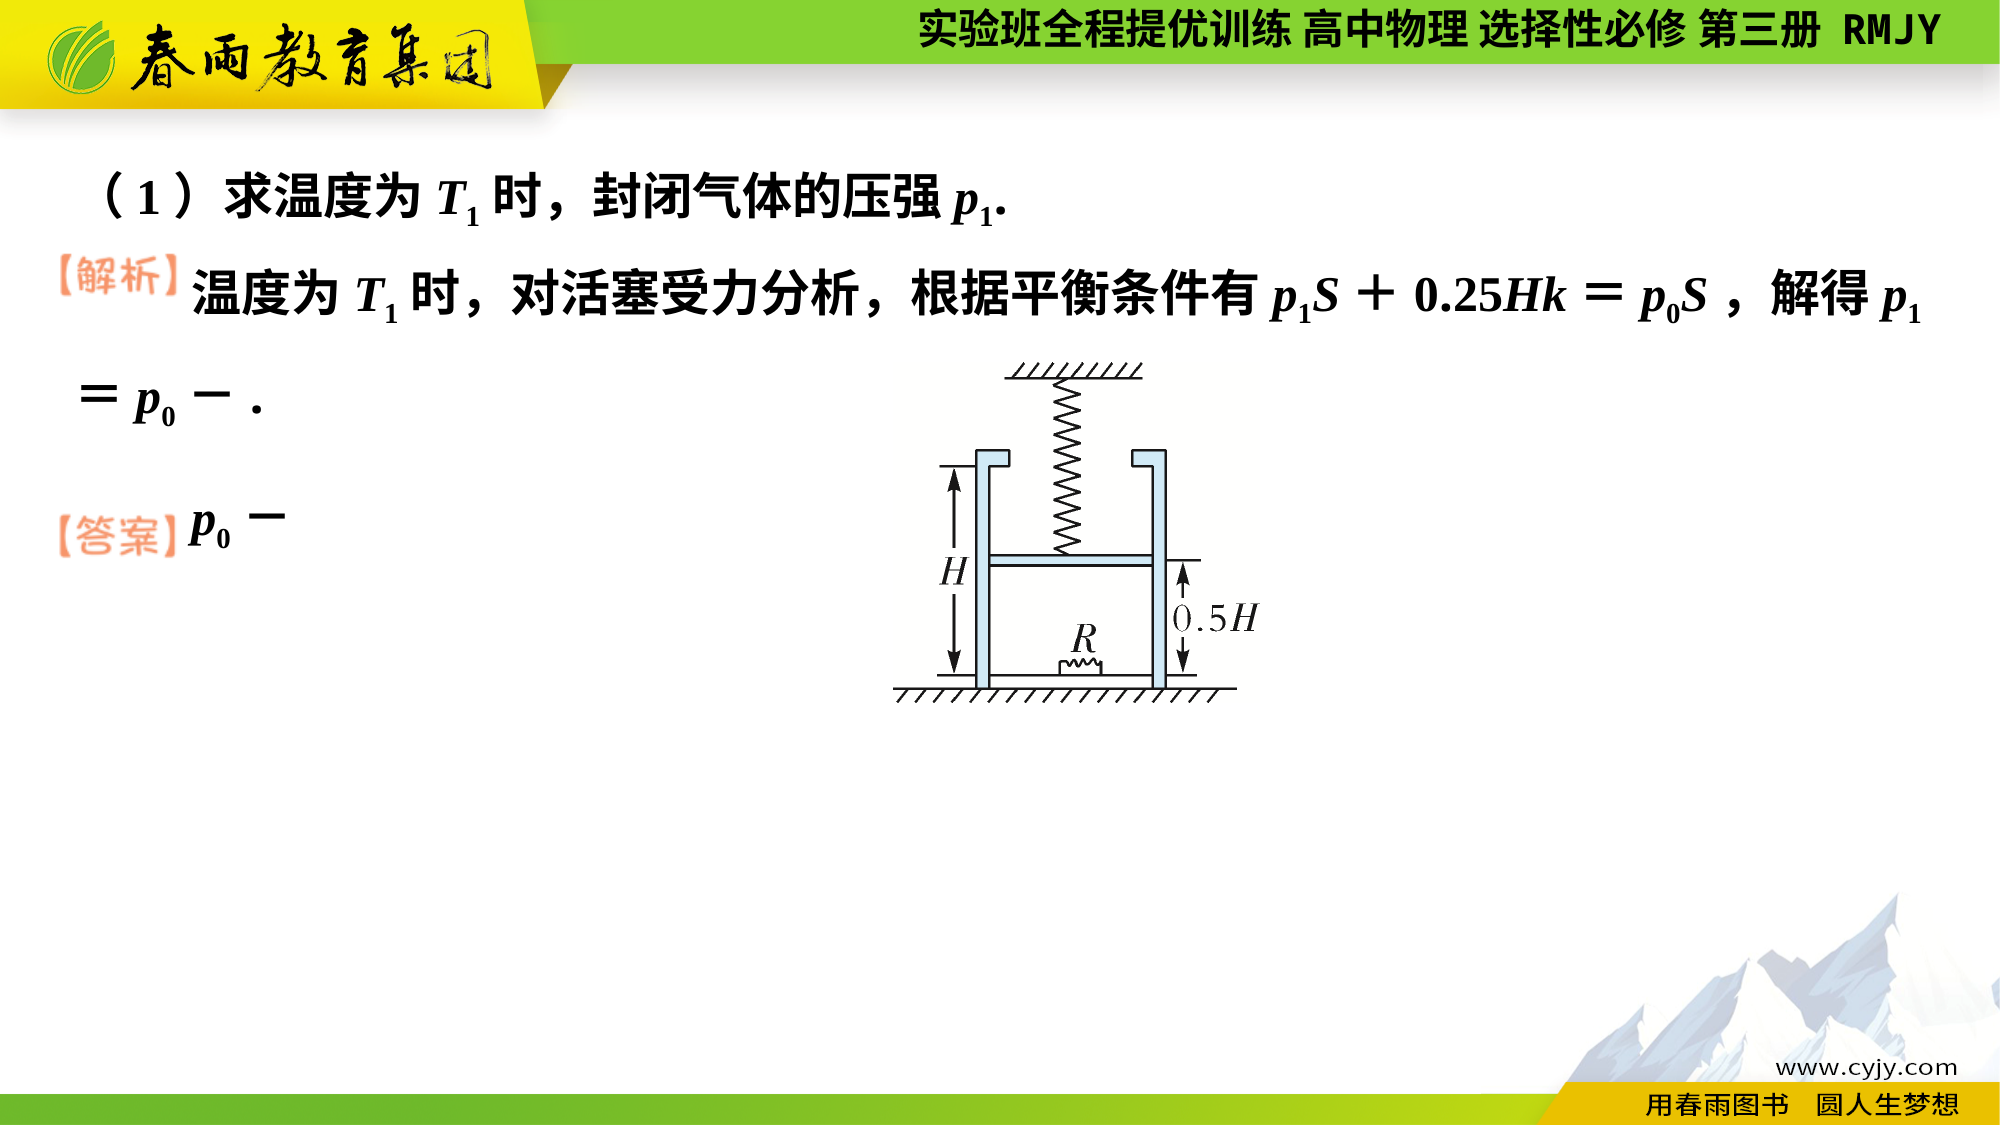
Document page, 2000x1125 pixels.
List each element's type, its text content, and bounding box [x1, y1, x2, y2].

picture [0, 0, 2000, 1125]
list （1）求温度为T1时，封闭气体的压强p1. [59, 122, 1944, 217]
